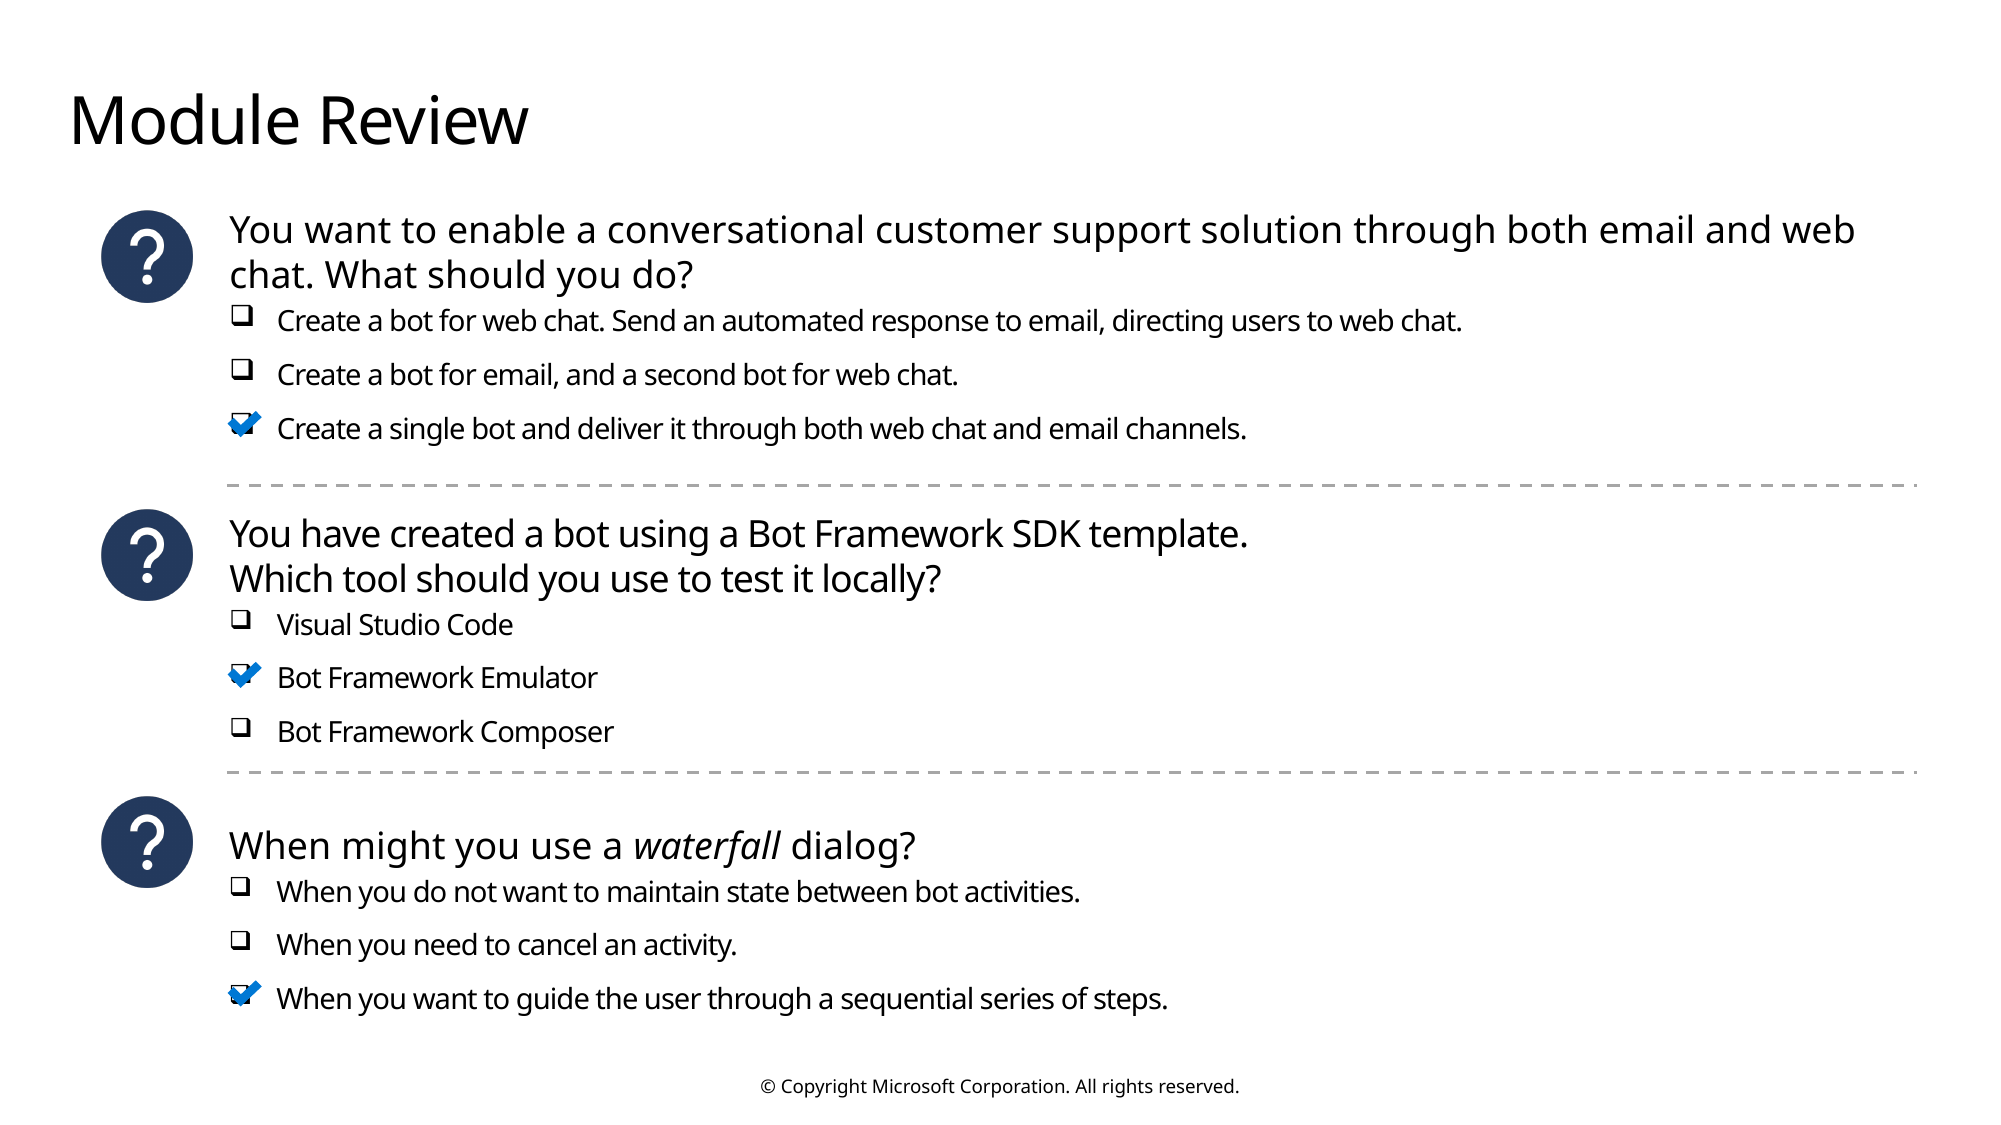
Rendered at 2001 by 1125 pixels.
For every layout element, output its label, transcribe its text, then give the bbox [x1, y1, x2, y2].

text_box [231, 414, 259, 434]
text_box You have created a bot using a Bot Framework SDK template. Which tool should you use to test it locally? Visual Studio Code Bot Framework Emulator Bot Framework Composer [214, 502, 1957, 753]
picture [88, 497, 205, 614]
picture [88, 198, 205, 315]
text_box You want to enable a conversational customer support solution through both email and web chat. What should you do? Create a bot for web chat. Send an automated response to email, directing users to web chat. Create a bot for email, and a second bot for web chat. Create a single bot and deliver it through both web chat and email channels. [214, 198, 1946, 468]
title Module Review [68, 72, 1930, 184]
text_box [231, 665, 259, 685]
text_box When might you use a waterfall dialog? When you do not want to maintain state between bot activities. When you need to cancel an activity. When you want to guide the user through a sequential series of steps. [228, 804, 1933, 1041]
text_box [231, 983, 259, 1003]
picture [88, 784, 205, 900]
